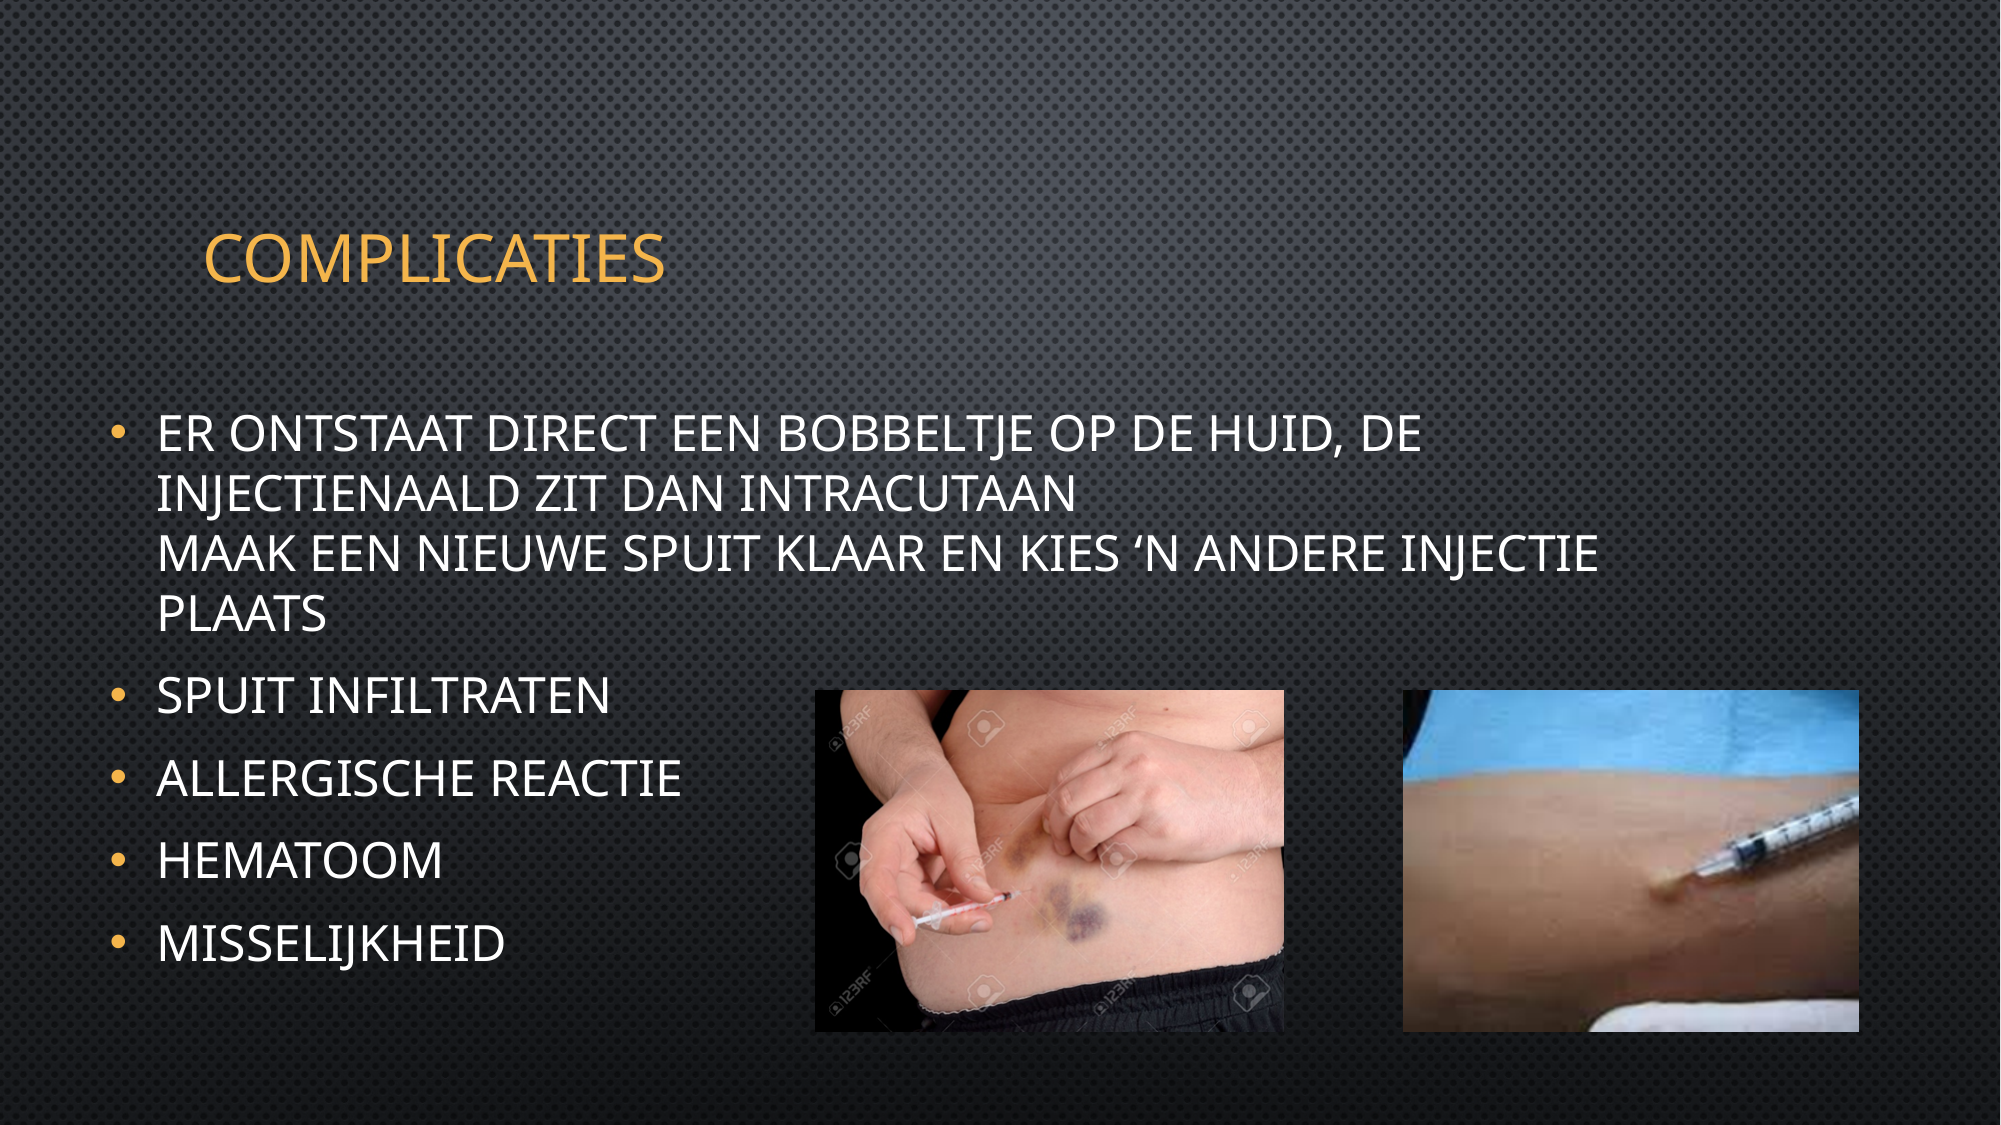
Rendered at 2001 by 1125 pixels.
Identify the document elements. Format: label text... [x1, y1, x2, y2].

title complicaties [187, 99, 1813, 413]
list Er ontstaat direct een bobbeltje op de huid, de injectienaald zit dan intracutaan Maak een nieuwe spuit klaar en kies ‘n andere injectie plaats Spuit infiltraten Allergische reactie Hematoom Misselijkheid [94, 378, 1784, 995]
picture [1403, 690, 1860, 1033]
picture [815, 690, 1285, 1033]
